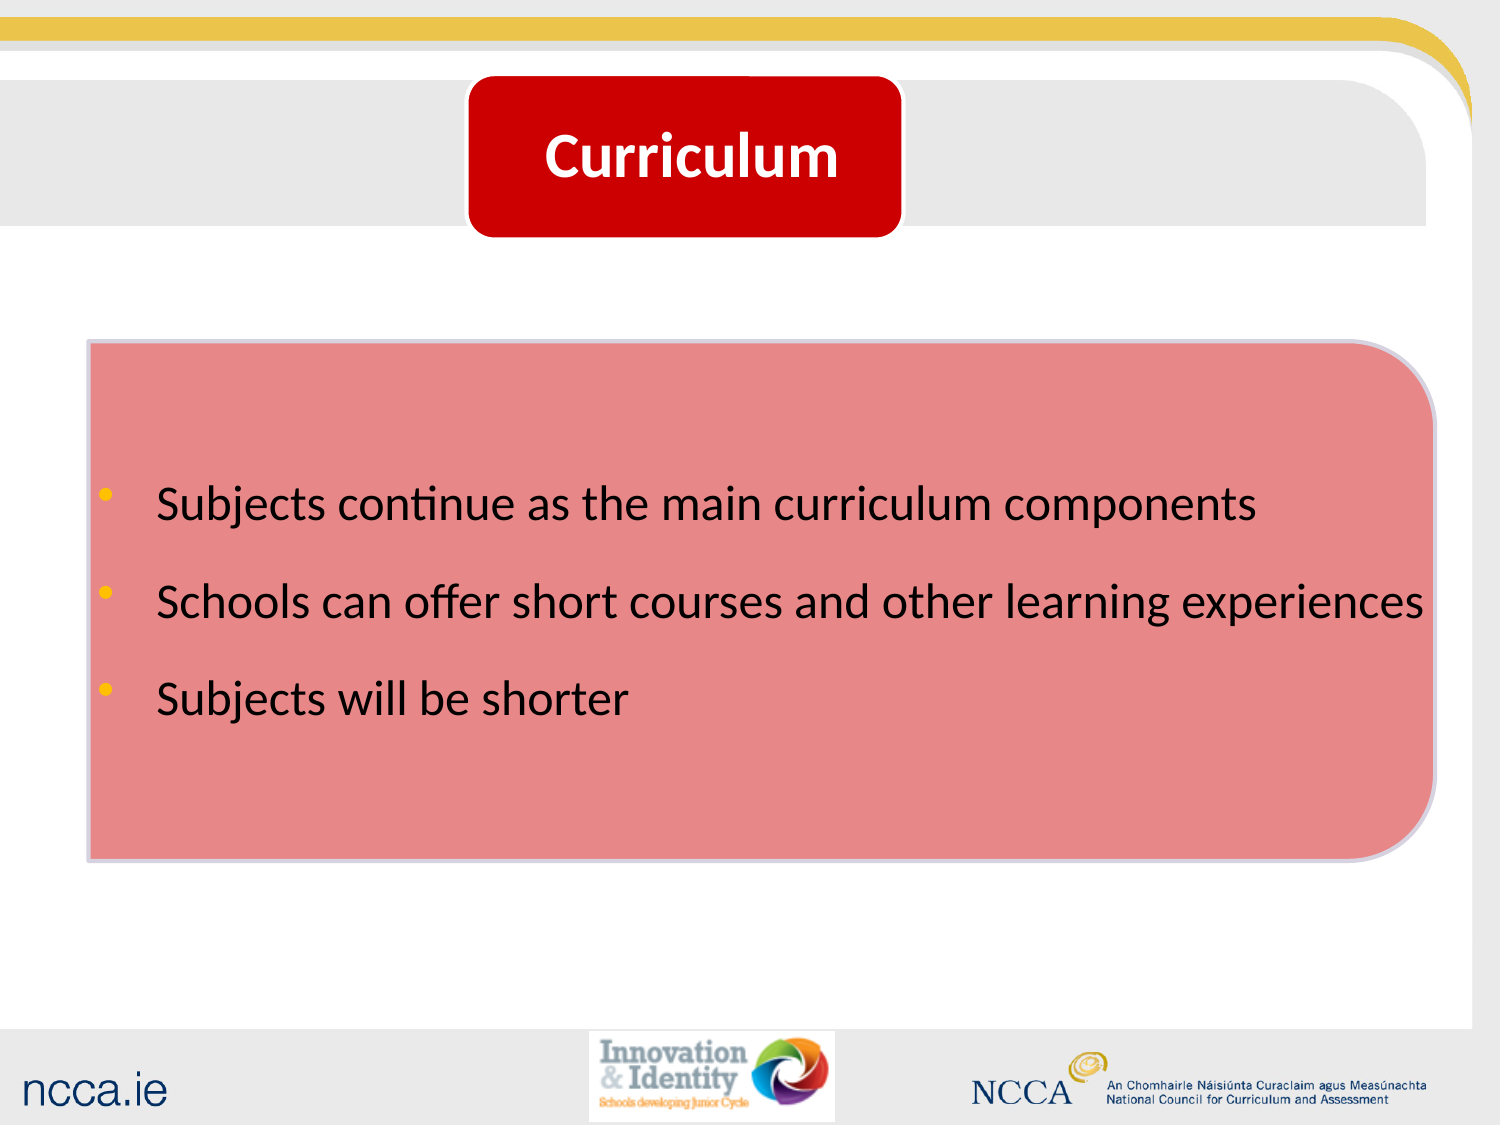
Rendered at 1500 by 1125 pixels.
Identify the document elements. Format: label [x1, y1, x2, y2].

picture [0, 0, 1500, 1125]
text_box [88, 340, 1436, 862]
text_box [466, 73, 904, 240]
